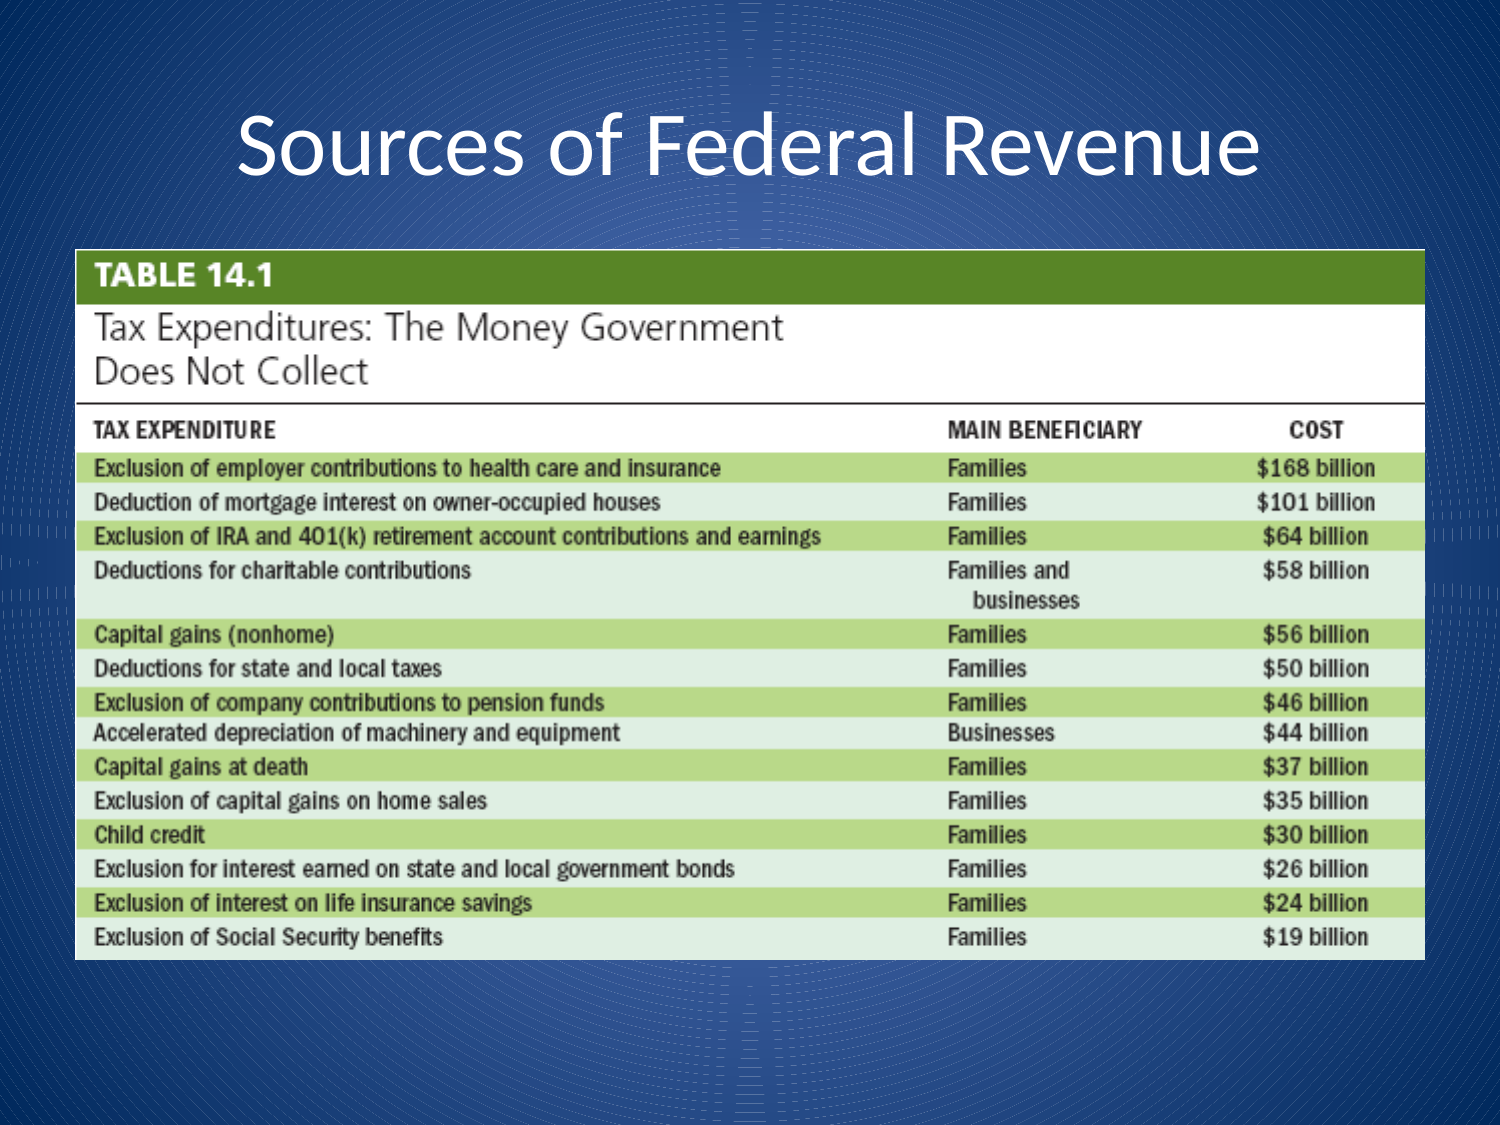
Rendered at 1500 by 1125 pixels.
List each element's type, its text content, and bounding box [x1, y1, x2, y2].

title Sources of Federal Revenue [75, 45, 1425, 233]
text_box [74, 249, 1426, 961]
